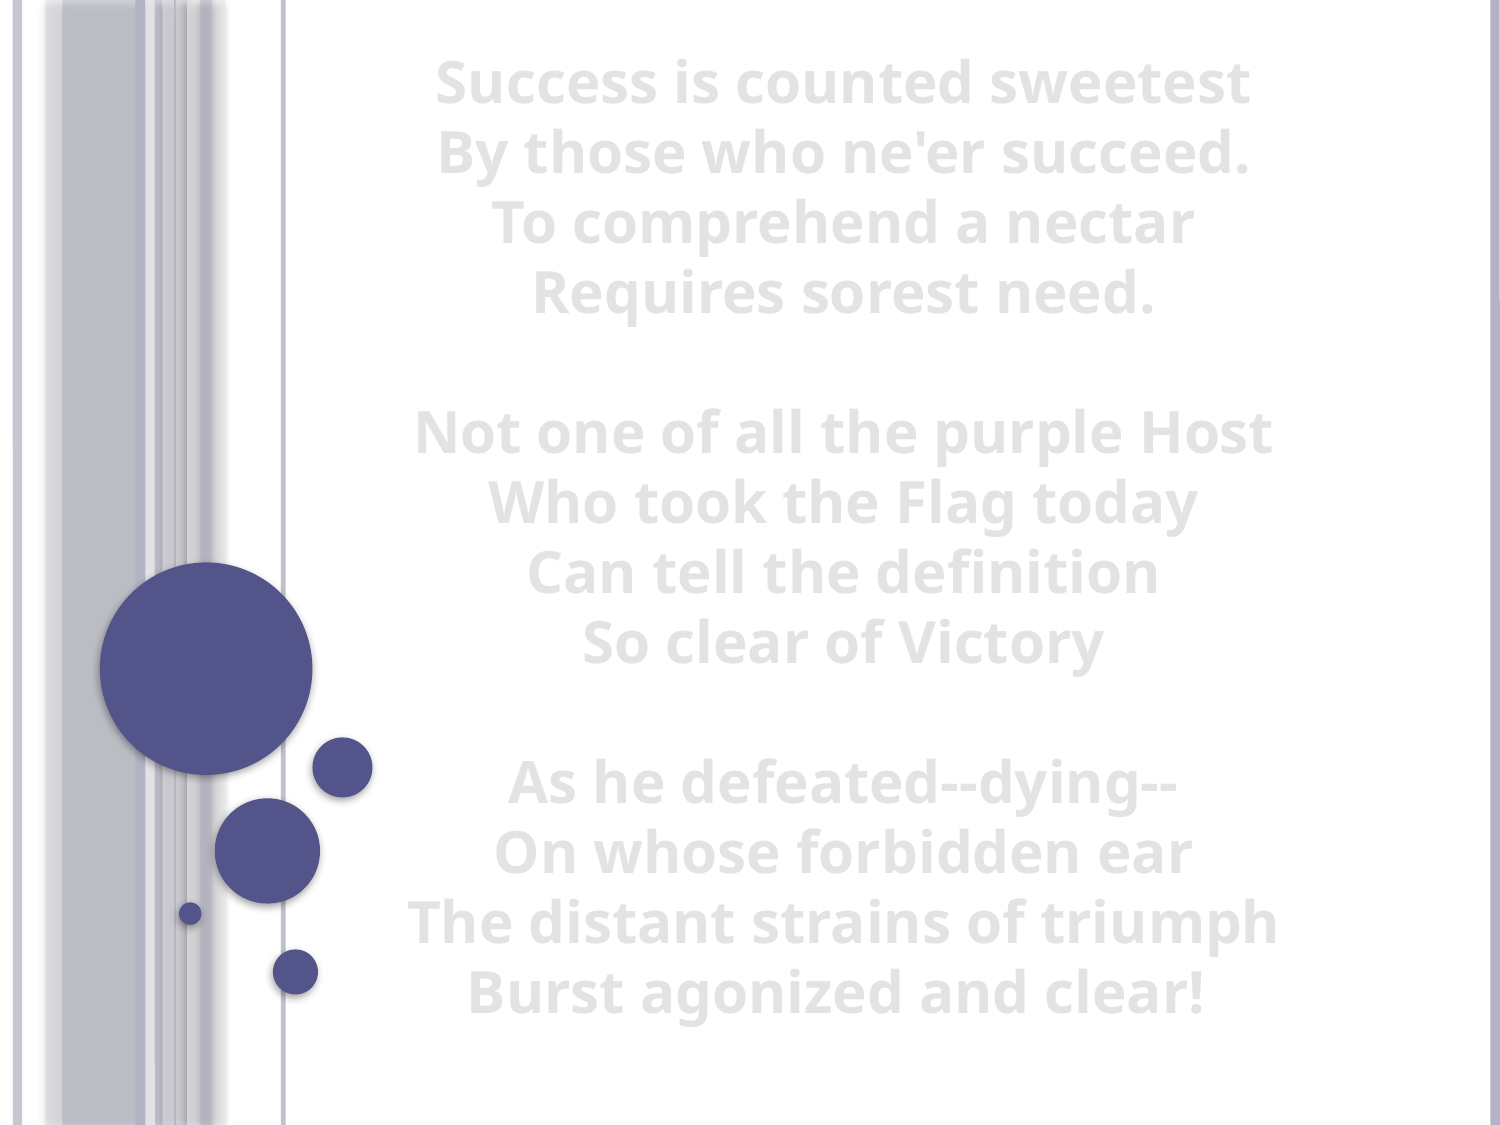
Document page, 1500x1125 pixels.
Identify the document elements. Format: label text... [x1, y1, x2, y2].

text_box Success is counted sweetest By those who ne'er succeed. To comprehend a nectar Requires sorest need. Not one of all the purple Host Who took the Flag today Can tell the definition So clear of Victory As he defeated--dying-- On whose forbidden ear The distant strains of triumph Burst agonized and clear! [187, 37, 1500, 1033]
